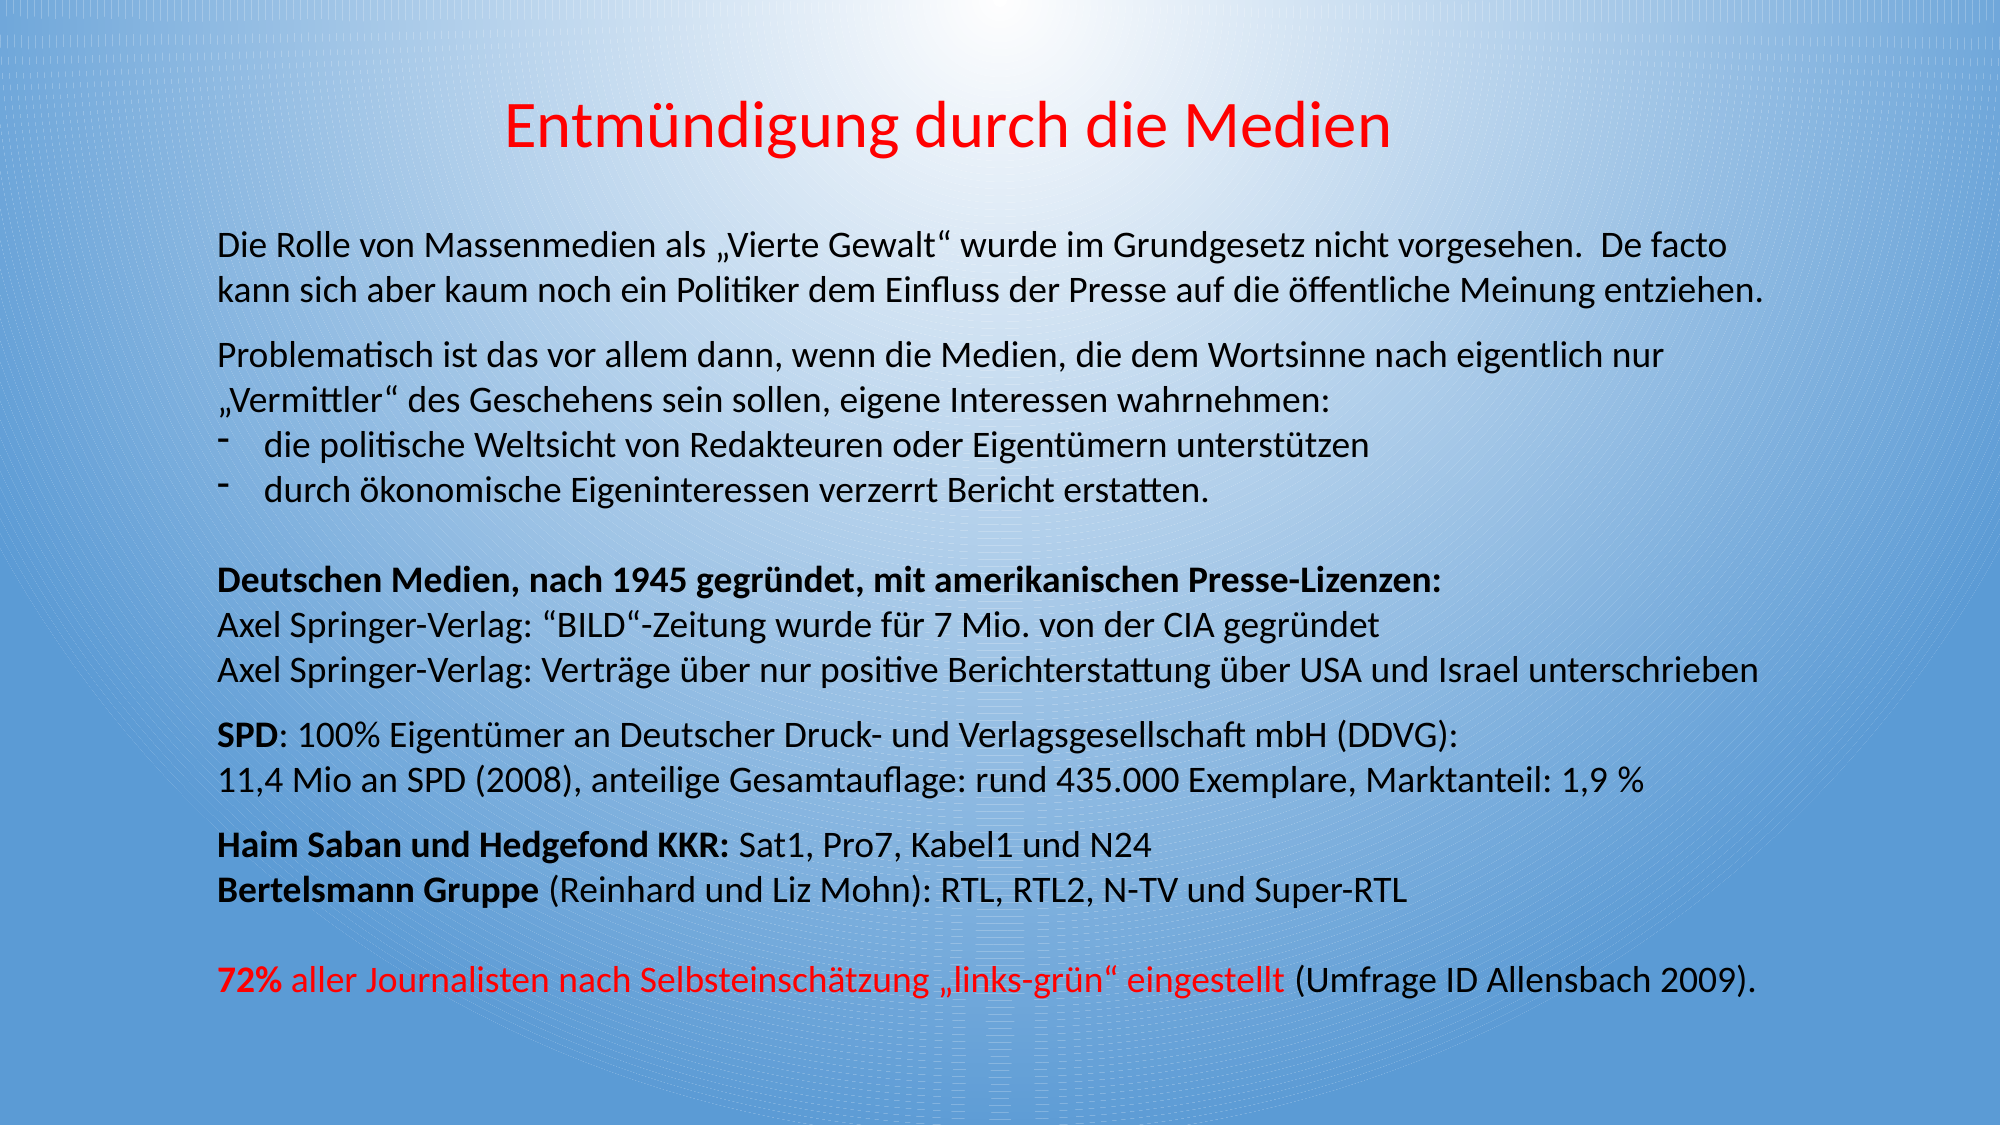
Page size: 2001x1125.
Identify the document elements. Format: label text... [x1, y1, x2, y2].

text_box Entmündigung durch die Medien [279, 73, 1618, 168]
text_box Die Rolle von Massenmedien als „Vierte Gewalt“ wurde im Grundgesetz nicht vorgesehen. De facto kann sich aber kaum noch ein Politiker dem Einfluss der Presse auf die öffentliche Meinung entziehen. Problematisch ist das vor allem dann, wenn die Medien, die dem Wortsinne nach eigentlich nur „Vermittler“ des Geschehens sein sollen, eigene Interessen wahrnehmen: die politische Weltsicht von Redakteuren oder Eigentümern unterstützen durch ökonomische Eigeninteressen verzerrt Bericht erstatten. Deutschen Medien, nach 1945 gegründet, mit amerikanischen Presse-Lizenzen: Axel Springer-Verlag: “BILD“-Zeitung wurde für 7 Mio. von der CIA gegründet Axel Springer-Verlag: Verträge über nur positive Berichterstattung über USA und Israel unterschrieben SPD: 100% Eigentümer an Deutscher Druck- und Verlagsgesellschaft mbH (DDVG): 11,4 Mio an SPD (2008), anteilige Gesamtauflage: rund 435.000 Exemplare, Marktanteil: 1,9 % Haim Saban und Hedgefond KKR: Sat1, Pro7, Kabel1 und N24 Bertelsmann Gruppe (Reinhard und Liz Mohn): RTL, RTL2, N-TV und Super-RTL 72% aller Journalisten nach Selbsteinschätzung „links-grün“ eingestellt (Umfrage ID Allensbach 2009). [202, 212, 1796, 1008]
